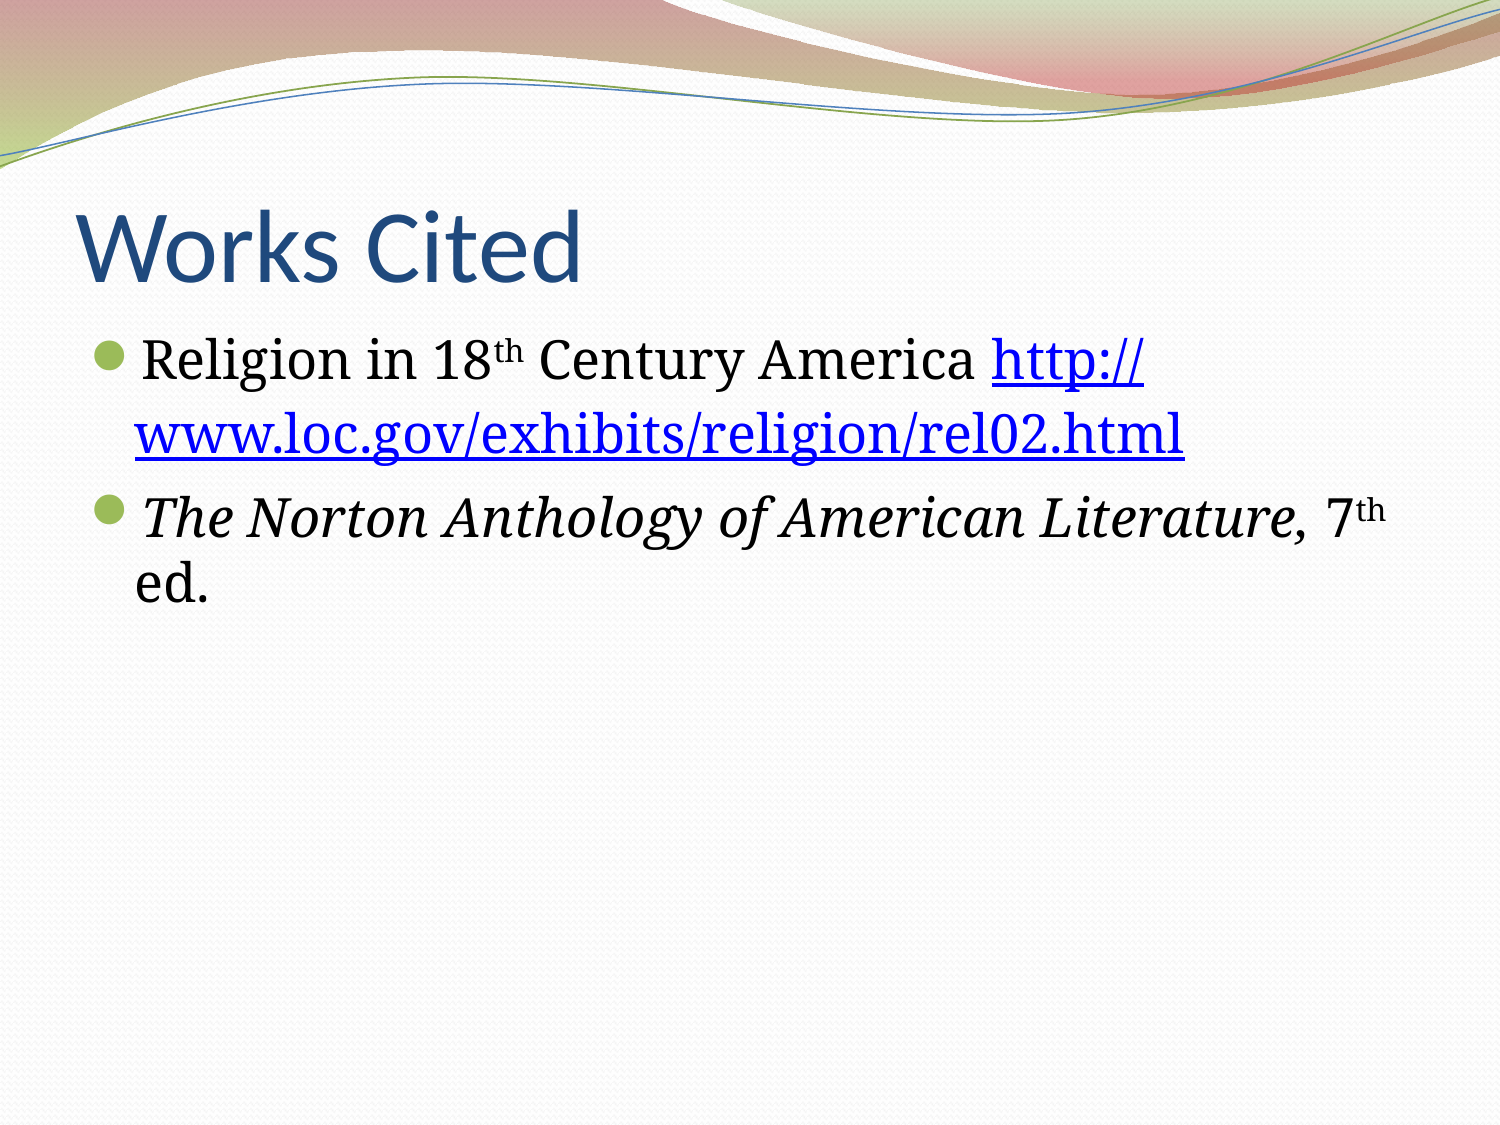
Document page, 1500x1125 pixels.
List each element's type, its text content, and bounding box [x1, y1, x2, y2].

list Religion in 18th Century America http://www.loc.gov/exhibits/religion/rel02.html The Norton Anthology of American Literature, 7th ed. [74, 317, 1426, 1038]
title Works Cited [74, 115, 1426, 304]
